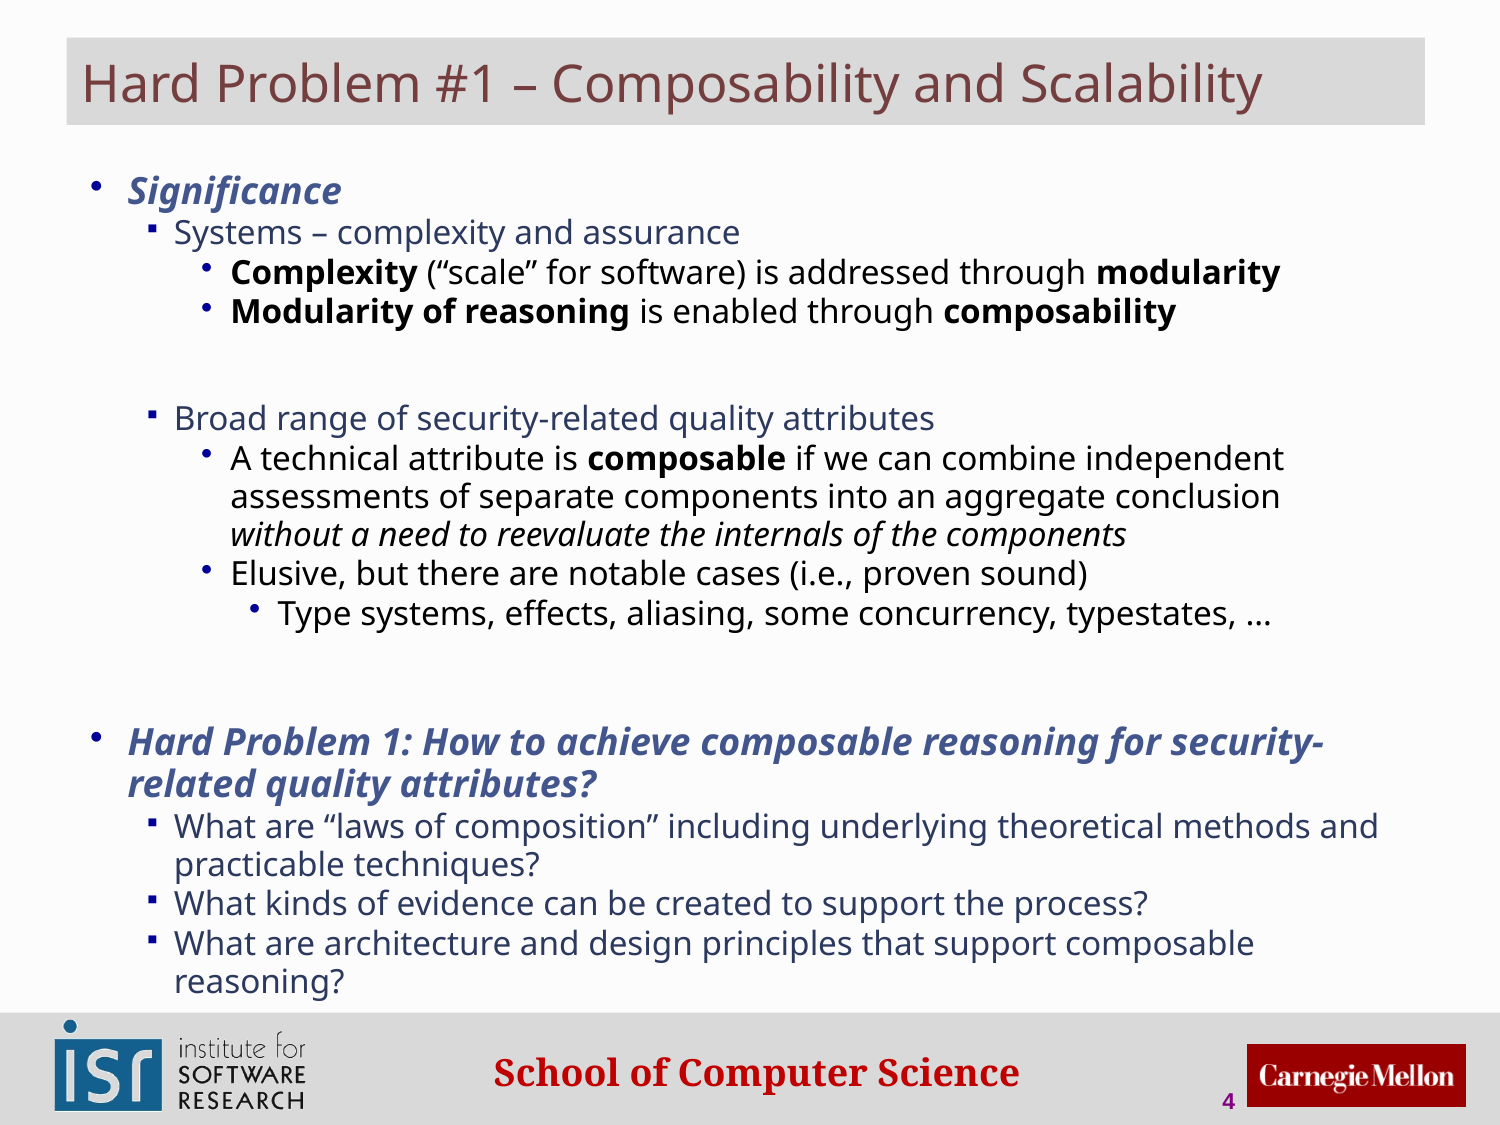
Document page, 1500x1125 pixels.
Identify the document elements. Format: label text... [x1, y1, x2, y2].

picture [24, 975, 325, 1125]
title Hard Problem #1 – Composability and Scalability [66, 37, 1425, 125]
picture [1247, 1044, 1466, 1107]
list Significance Systems – complexity and assurance Complexity (“scale” for software) is addressed through modularity Modularity of reasoning is enabled through composability Broad range of security-related quality attributes A technical attribute is composable if we can combine independent assessments of separate components into an aggregate conclusion without a need to reevaluate the internals of the components Elusive, but there are notable cases (i.e., proven sound) Type systems, effects, aliasing, some concurrency, typestates, … Hard Problem 1: How to achieve composable reasoning for security-related quality attributes? What are “laws of composition” including underlying theoretical methods and practicable techniques? What kinds of evidence can be created to support the process? What are architecture and design principles that support composable reasoning? [75, 162, 1417, 1063]
slide_number 4 [937, 1087, 1250, 1122]
